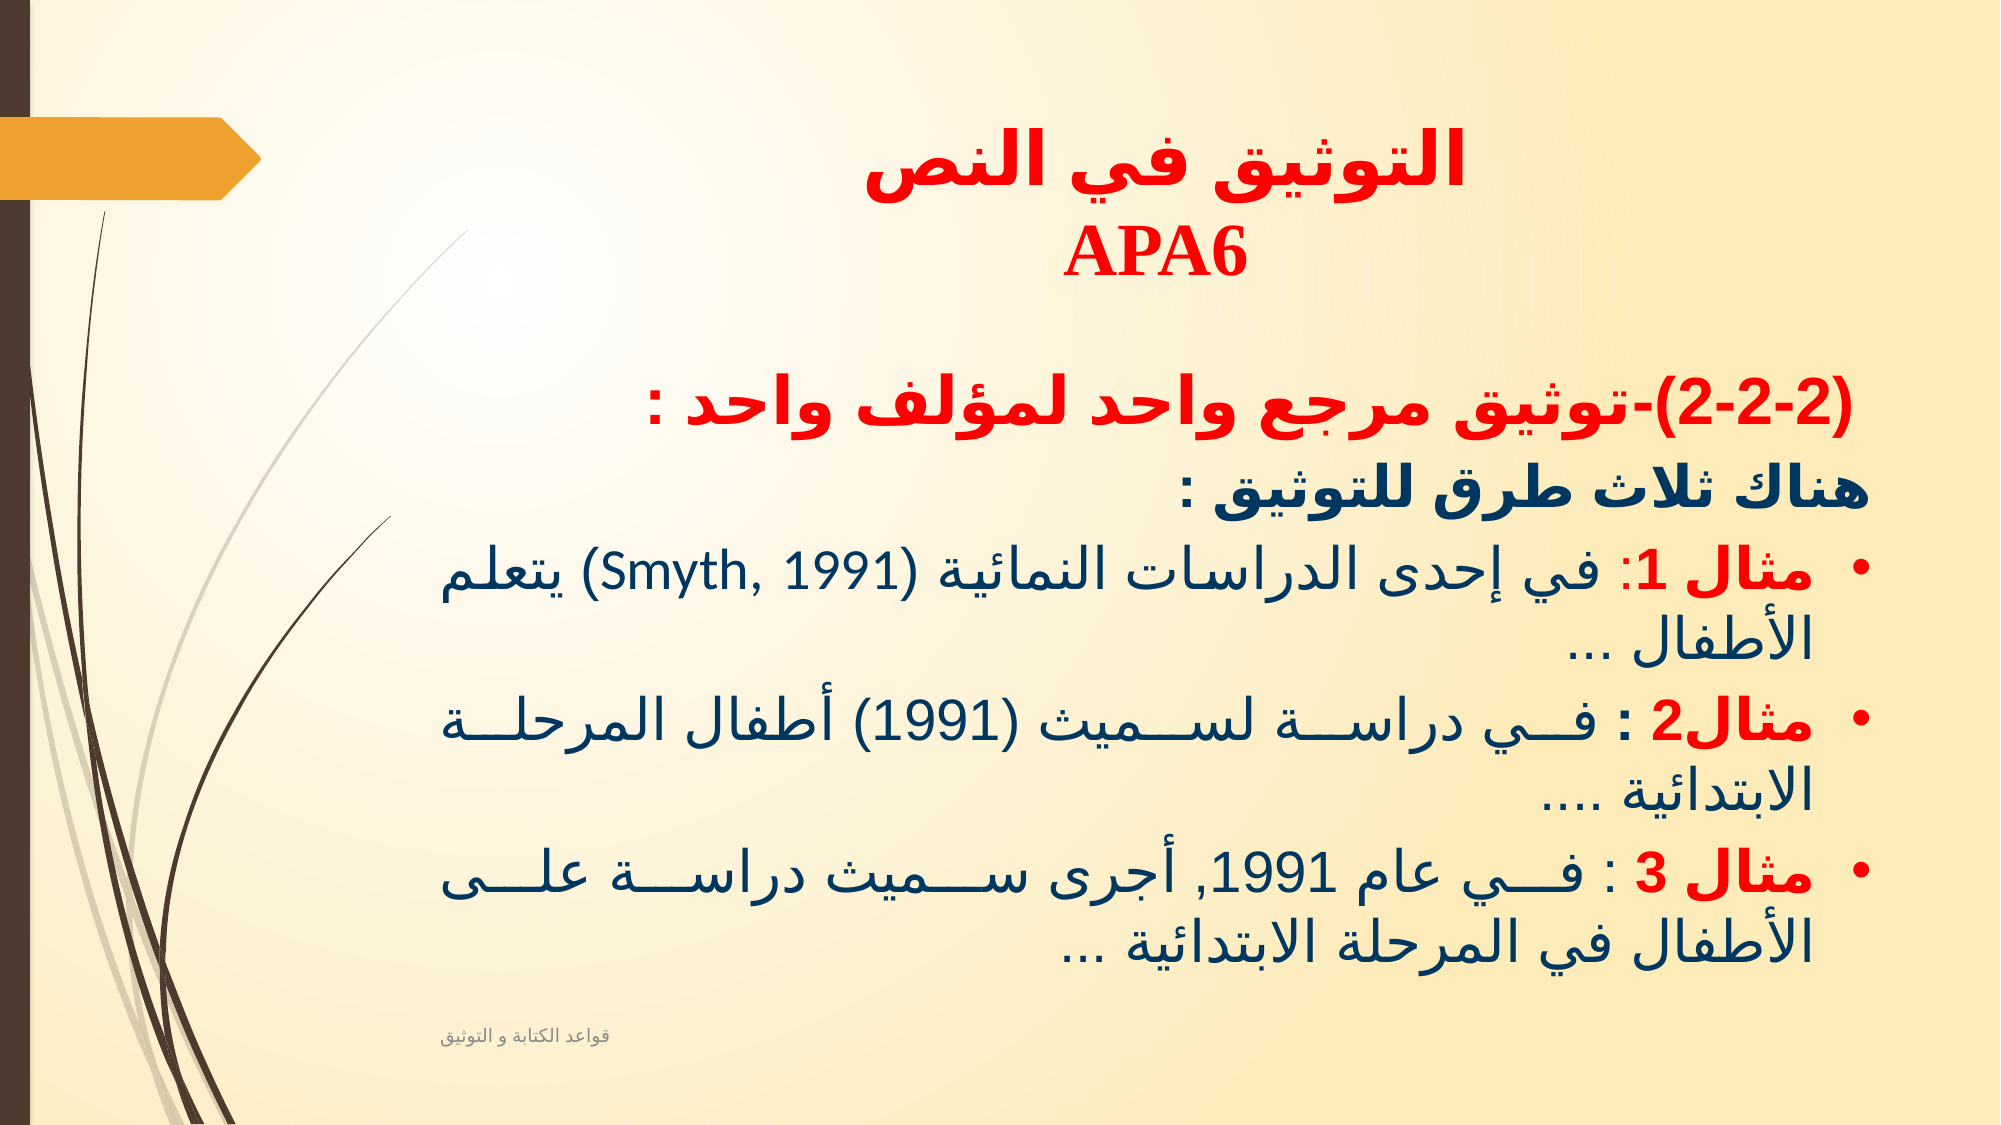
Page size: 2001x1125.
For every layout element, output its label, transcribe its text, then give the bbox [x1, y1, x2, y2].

list (2-2-2)-توثيق مرجع واحد لمؤلف واحد : هناك ثلاث طرق للتوثيق : مثال 1: في إحدى الدراسات النمائية (Smyth, 1991) يتعلم الأطفال ... مثال2 : في دراسة لسميث (1991) أطفال المرحلة الابتدائية .... مثال 3 : في عام 1991, أجرى سميث دراسة على الأطفال في المرحلة الابتدائية ... [424, 350, 1888, 970]
footer قواعد الكتابة و التوثيق [424, 1006, 1675, 1067]
title التوثيق في النص APA6 [425, 102, 1888, 313]
